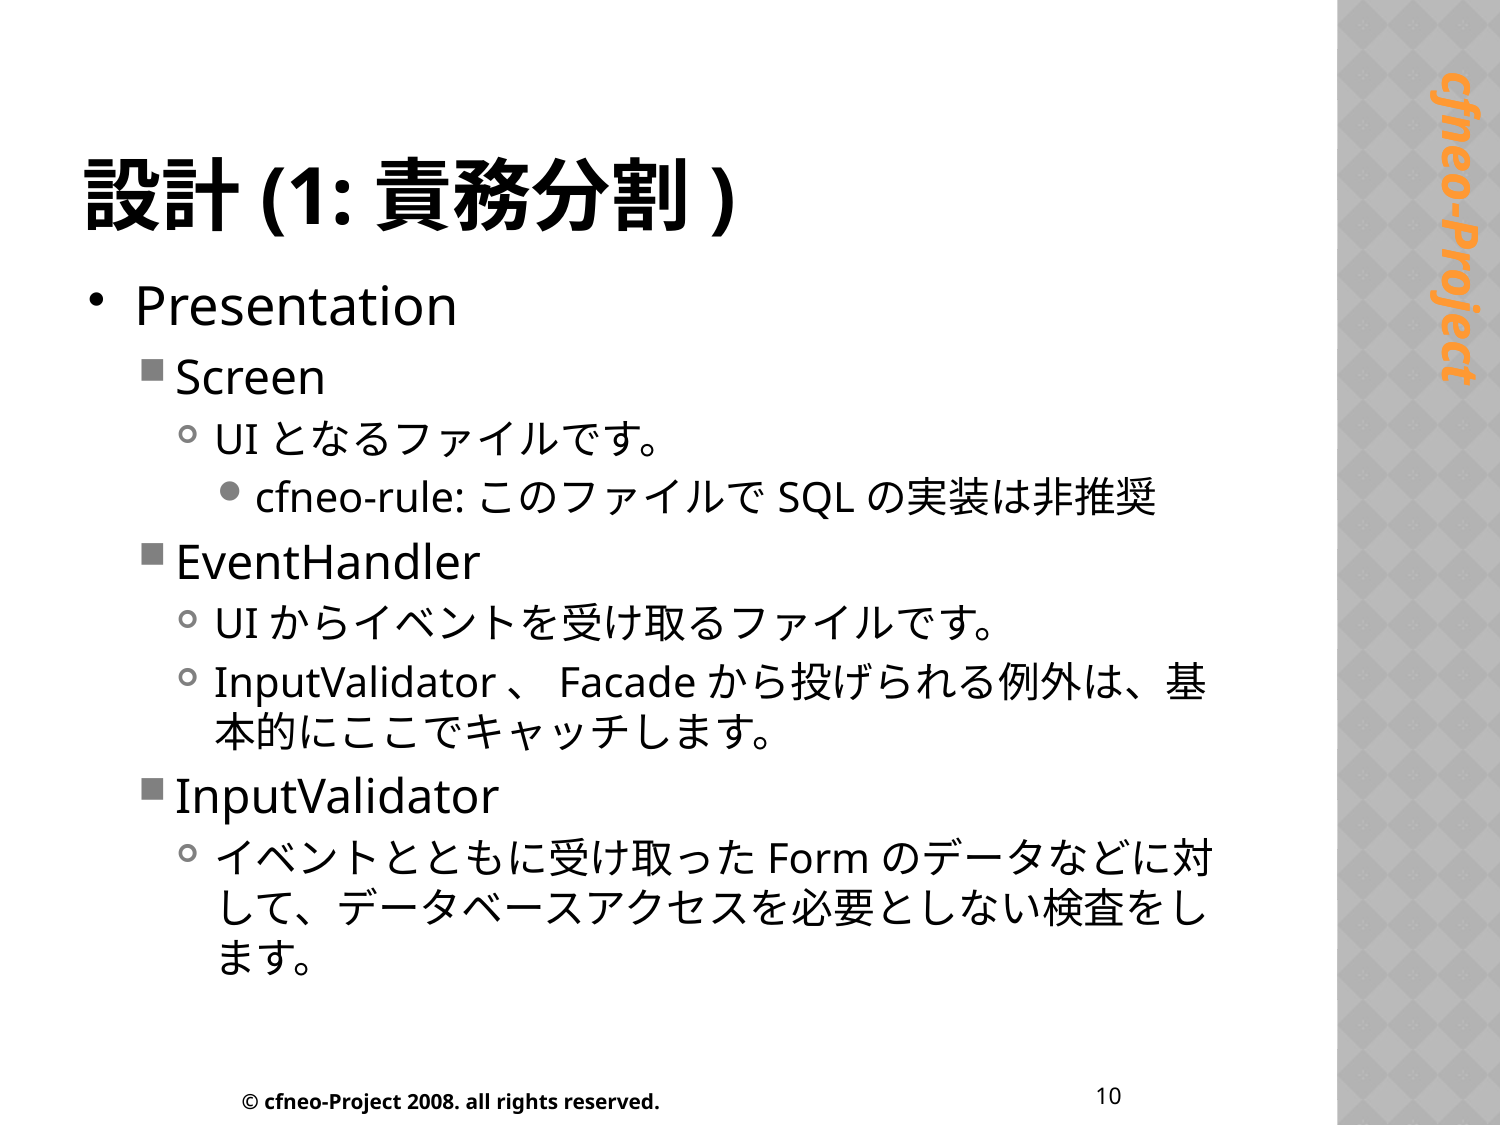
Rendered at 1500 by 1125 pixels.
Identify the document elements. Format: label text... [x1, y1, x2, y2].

list Presentation Screen UIとなるファイルです。 cfneo-rule:このファイルでSQLの実装は非推奨 EventHandler UIからイベントを受け取るファイルです。 InputValidator、Facadeから投げられる例外は、基本的にここでキャッチします。 InputValidator イベントとともに受け取ったFormのデータなどに対して、データベースアクセスを必要としない検査をします。 [75, 264, 1263, 1059]
slide_number 10 [1025, 1075, 1122, 1113]
title 設計(1:責務分割) [75, 52, 1263, 240]
footer © cfneo-Project 2008. all rights reserved. [75, 1075, 675, 1114]
